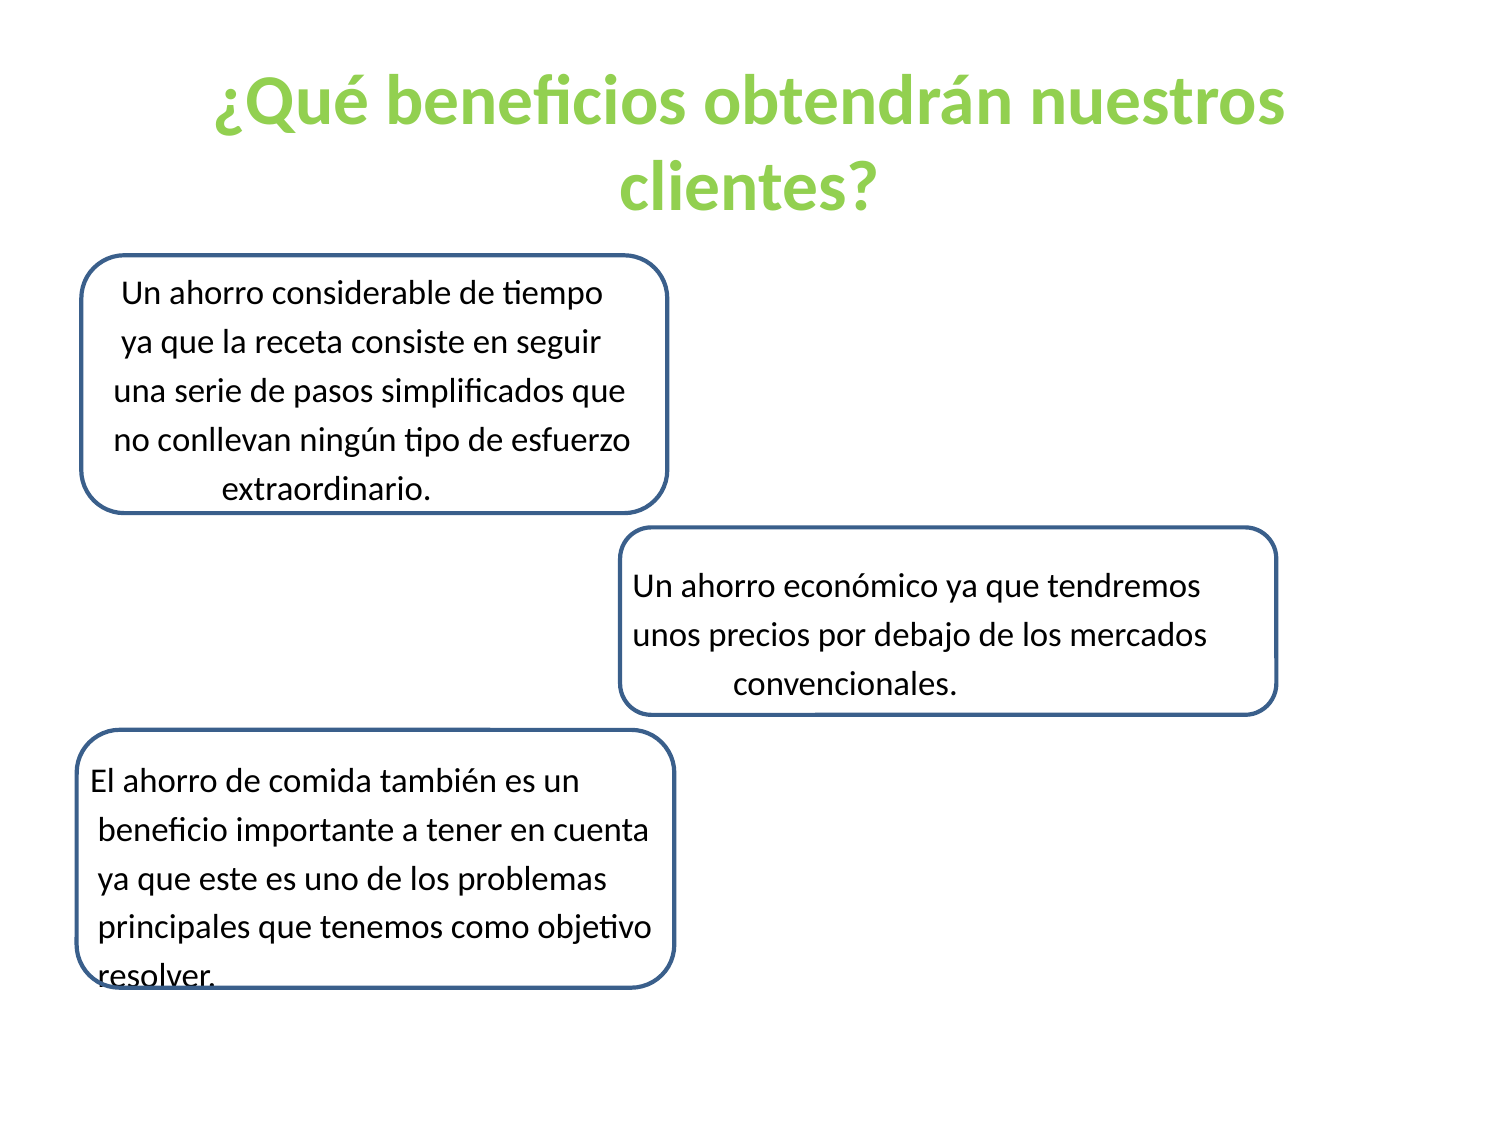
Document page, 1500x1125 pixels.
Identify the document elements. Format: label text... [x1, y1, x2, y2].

text_box [74, 727, 677, 990]
text_box [617, 525, 1279, 717]
list Un ahorro considerable de tiempo ya que la receta consiste en seguir una serie de pasos simplificados que no conllevan ningún tipo de esfuerzo extraordinario. Un ahorro económico ya que tendremos unos precios por debajo de los mercados convencionales. El ahorro de comida también es un beneficio importante a tener en cuenta ya que este es uno de los problemas principales que tenemos como objetivo resolver. [75, 262, 1425, 1005]
text_box [79, 253, 670, 516]
title ¿Qué beneficios obtendrán nuestros clientes? [75, 45, 1425, 233]
